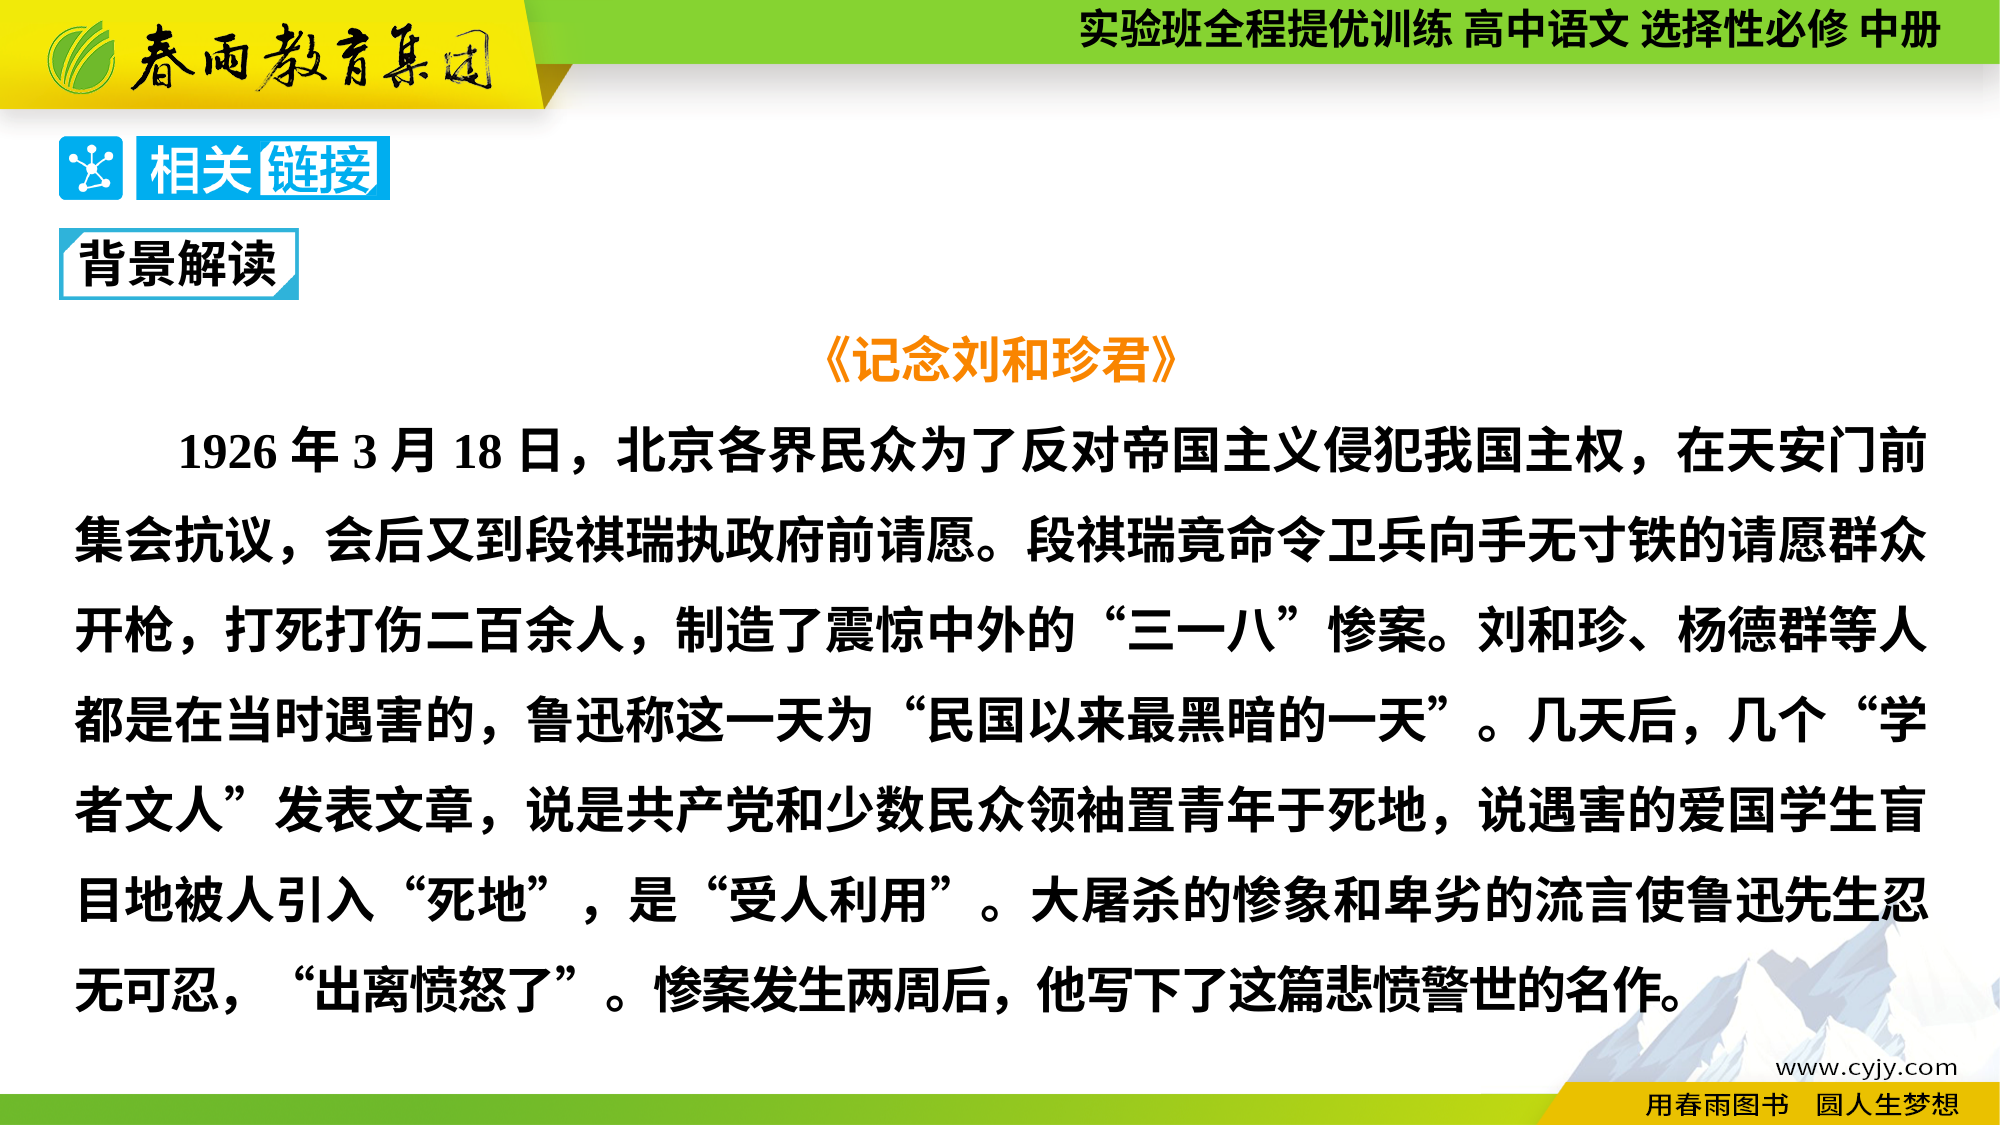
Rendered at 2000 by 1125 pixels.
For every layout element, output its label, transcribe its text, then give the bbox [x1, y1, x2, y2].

list 《记念刘和珍君》 1926年3月18日，北京各界民众为了反对帝国主义侵犯我国主权，在天安门前集会抗议，会后又到段祺瑞执政府前请愿。段祺瑞竟命令卫兵向手无寸铁的请愿群众开枪，打死打伤二百余人，制造了震惊中外的“三一八”惨案。刘和珍、杨德群等人都是在当时遇害的，鲁迅称这一天为“民国以来最黑暗的一天”。几天后，几个“学者文人”发表文章，说是共产党和少数民众领袖置青年于死地，说遇害的爱国学生盲目地被人引入“死地”，是“受人利用”。大屠杀的惨象和卑劣的流言使鲁迅先生忍无可忍，“出离愤怒了”。惨案发生两周后，他写下了这篇悲愤警世的名作。 [59, 290, 1944, 1022]
picture [0, 0, 2000, 1125]
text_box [58, 225, 299, 302]
